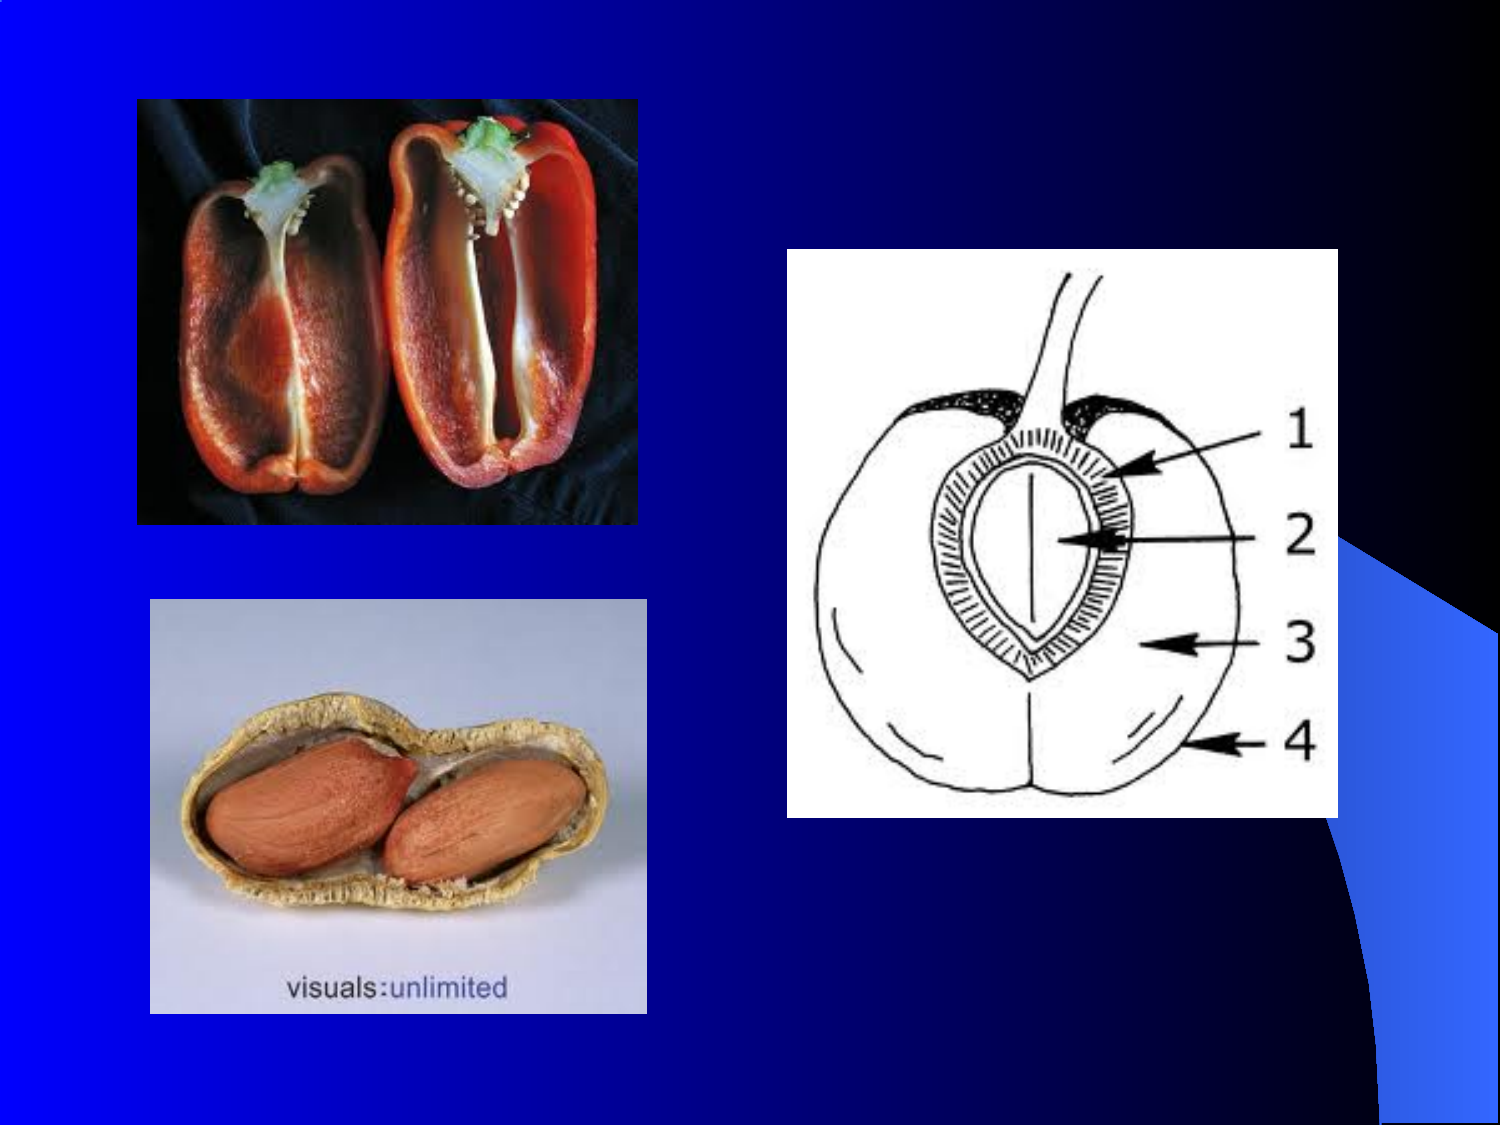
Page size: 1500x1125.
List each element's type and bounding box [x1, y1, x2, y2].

picture [149, 599, 648, 1015]
picture [137, 99, 638, 526]
picture [787, 249, 1338, 818]
